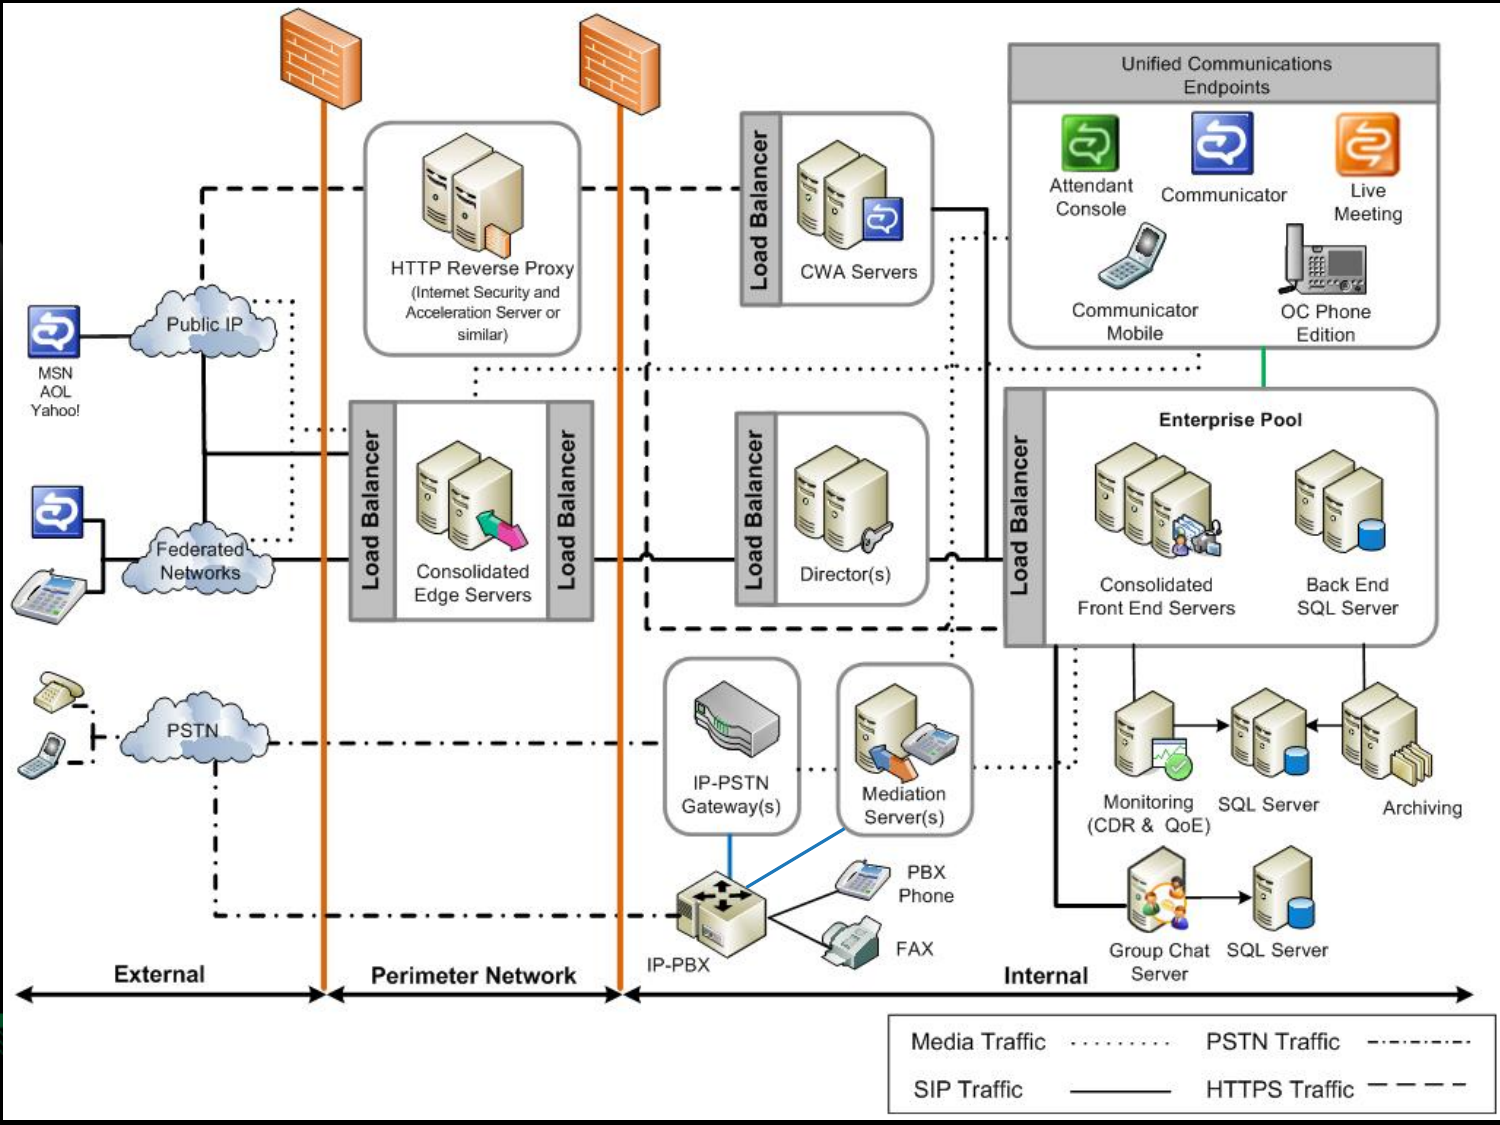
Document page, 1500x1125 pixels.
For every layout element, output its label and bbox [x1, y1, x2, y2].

text_box [2, 2, 1500, 1120]
picture [0, 0, 1500, 1125]
